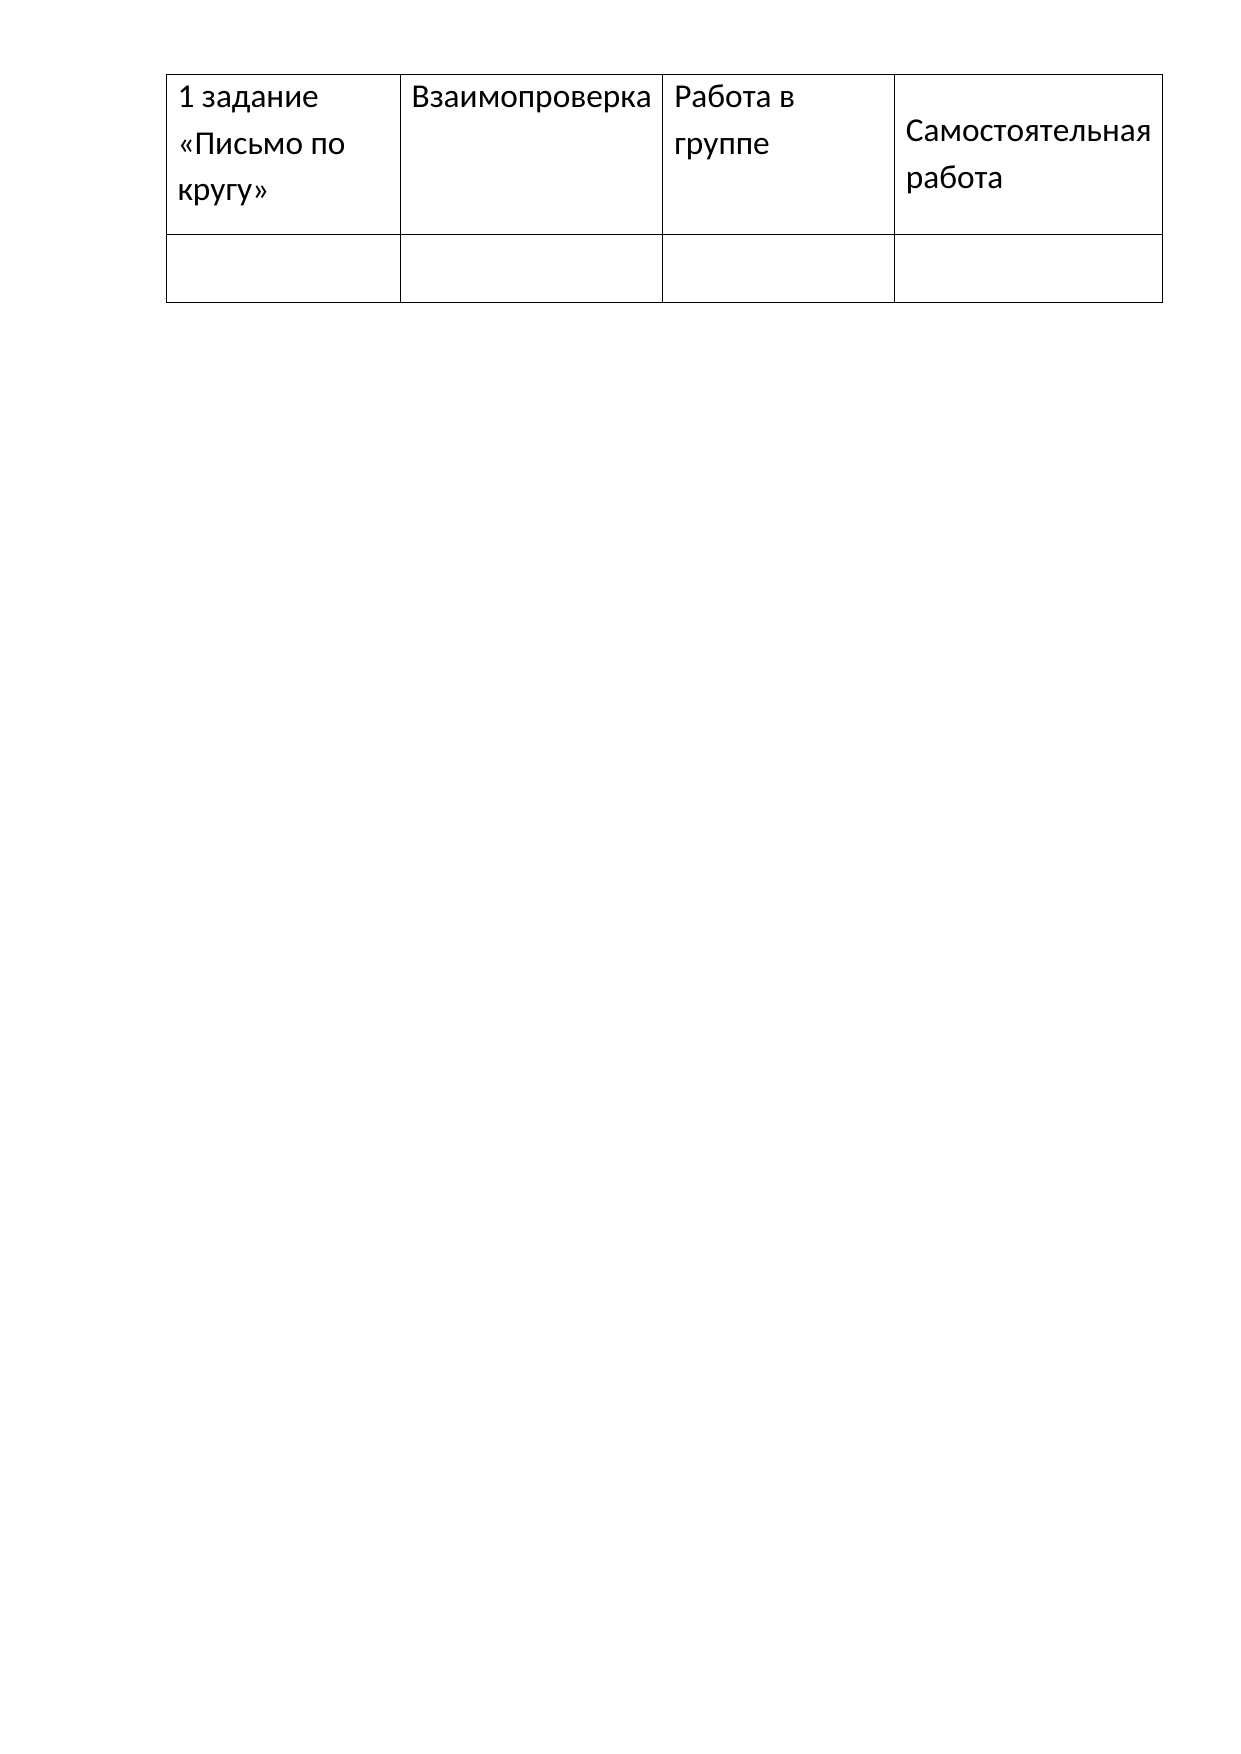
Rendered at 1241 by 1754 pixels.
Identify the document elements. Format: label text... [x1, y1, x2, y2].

table_cell [401, 235, 662, 302]
table_cell [895, 235, 1162, 302]
table_cell [663, 235, 894, 302]
table_header 1 задание «Письмо по кругу» [167, 75, 400, 234]
table_cell [167, 235, 400, 302]
table_header Работа в группе [663, 75, 894, 234]
table_header Взаимопроверка [401, 75, 662, 234]
table_header Самостоятельная работа [895, 75, 1162, 234]
